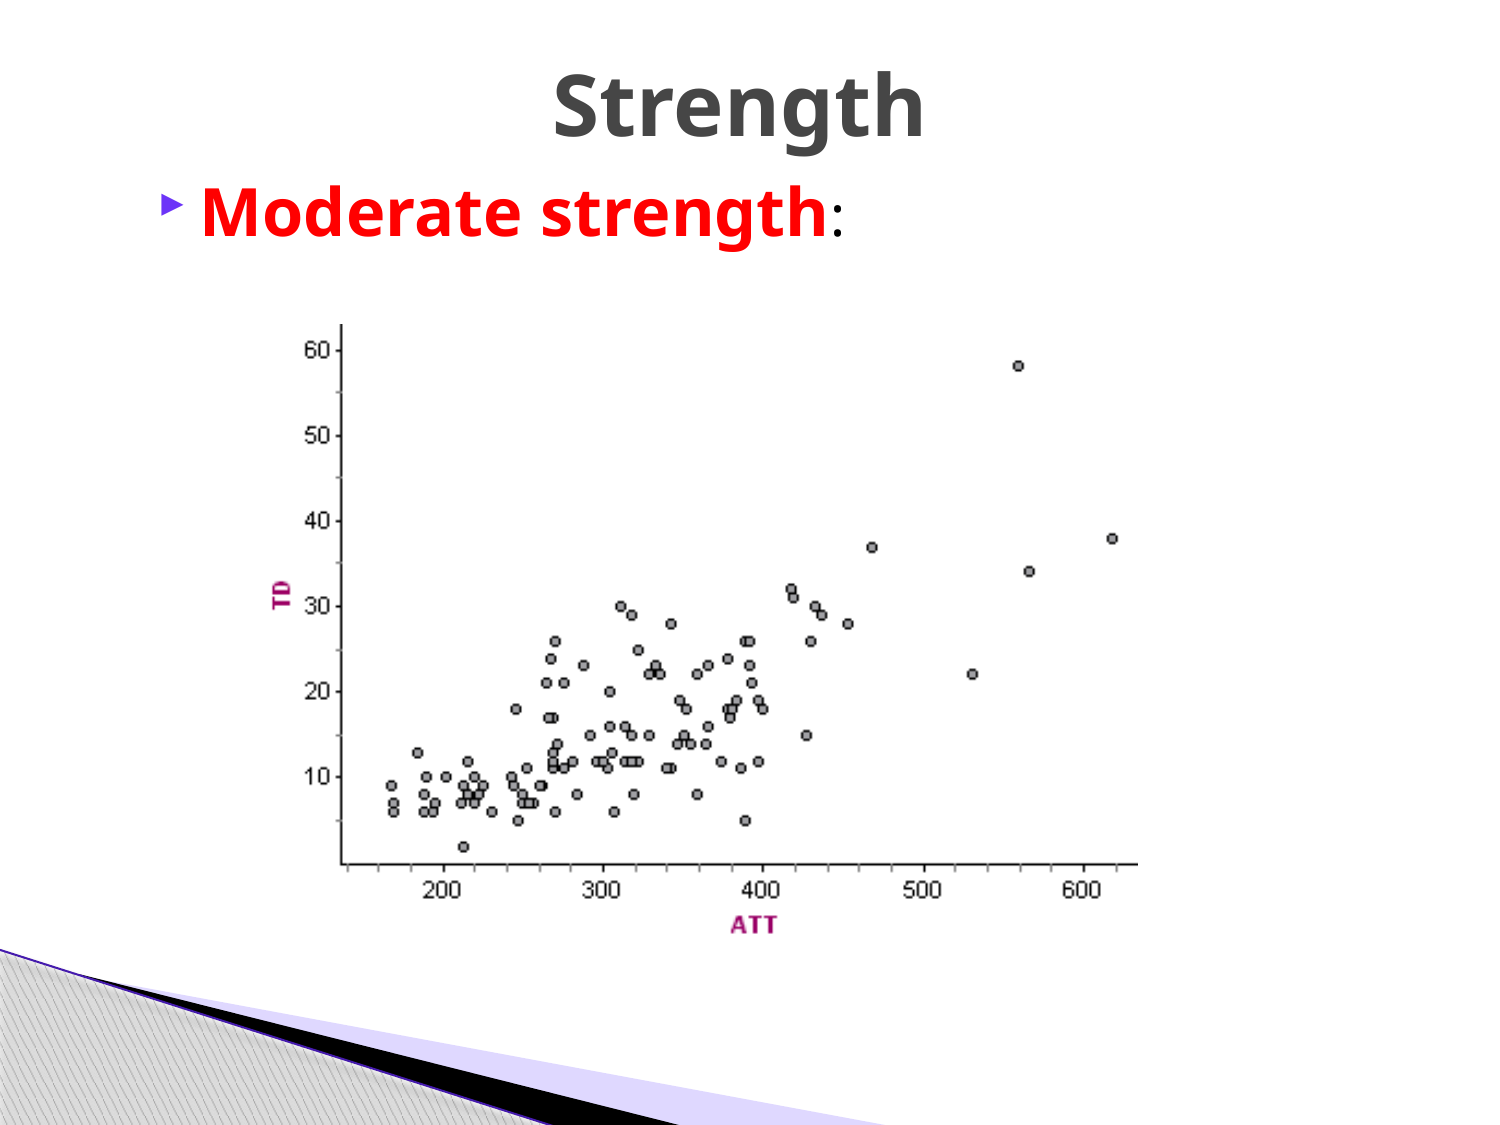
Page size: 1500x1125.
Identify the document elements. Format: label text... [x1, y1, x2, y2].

picture [249, 324, 1138, 947]
title Strength [125, 37, 1356, 162]
list Moderate strength: [125, 162, 1356, 1013]
